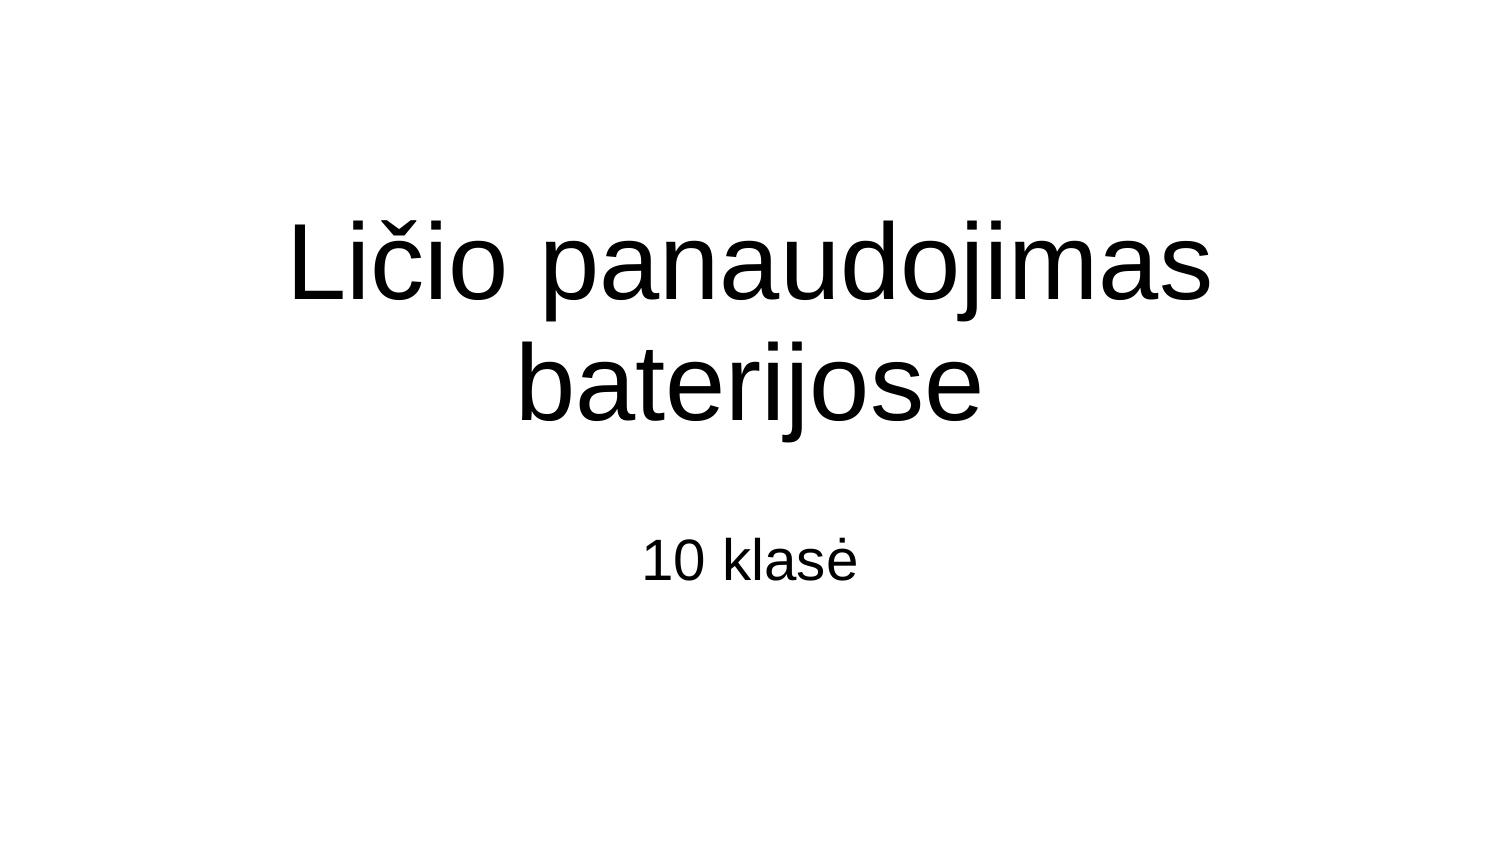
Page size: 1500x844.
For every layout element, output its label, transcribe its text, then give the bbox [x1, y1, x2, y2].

subtitle 10 klasė [51, 512, 1449, 643]
title Ličio panaudojimas baterijose [51, 122, 1449, 459]
